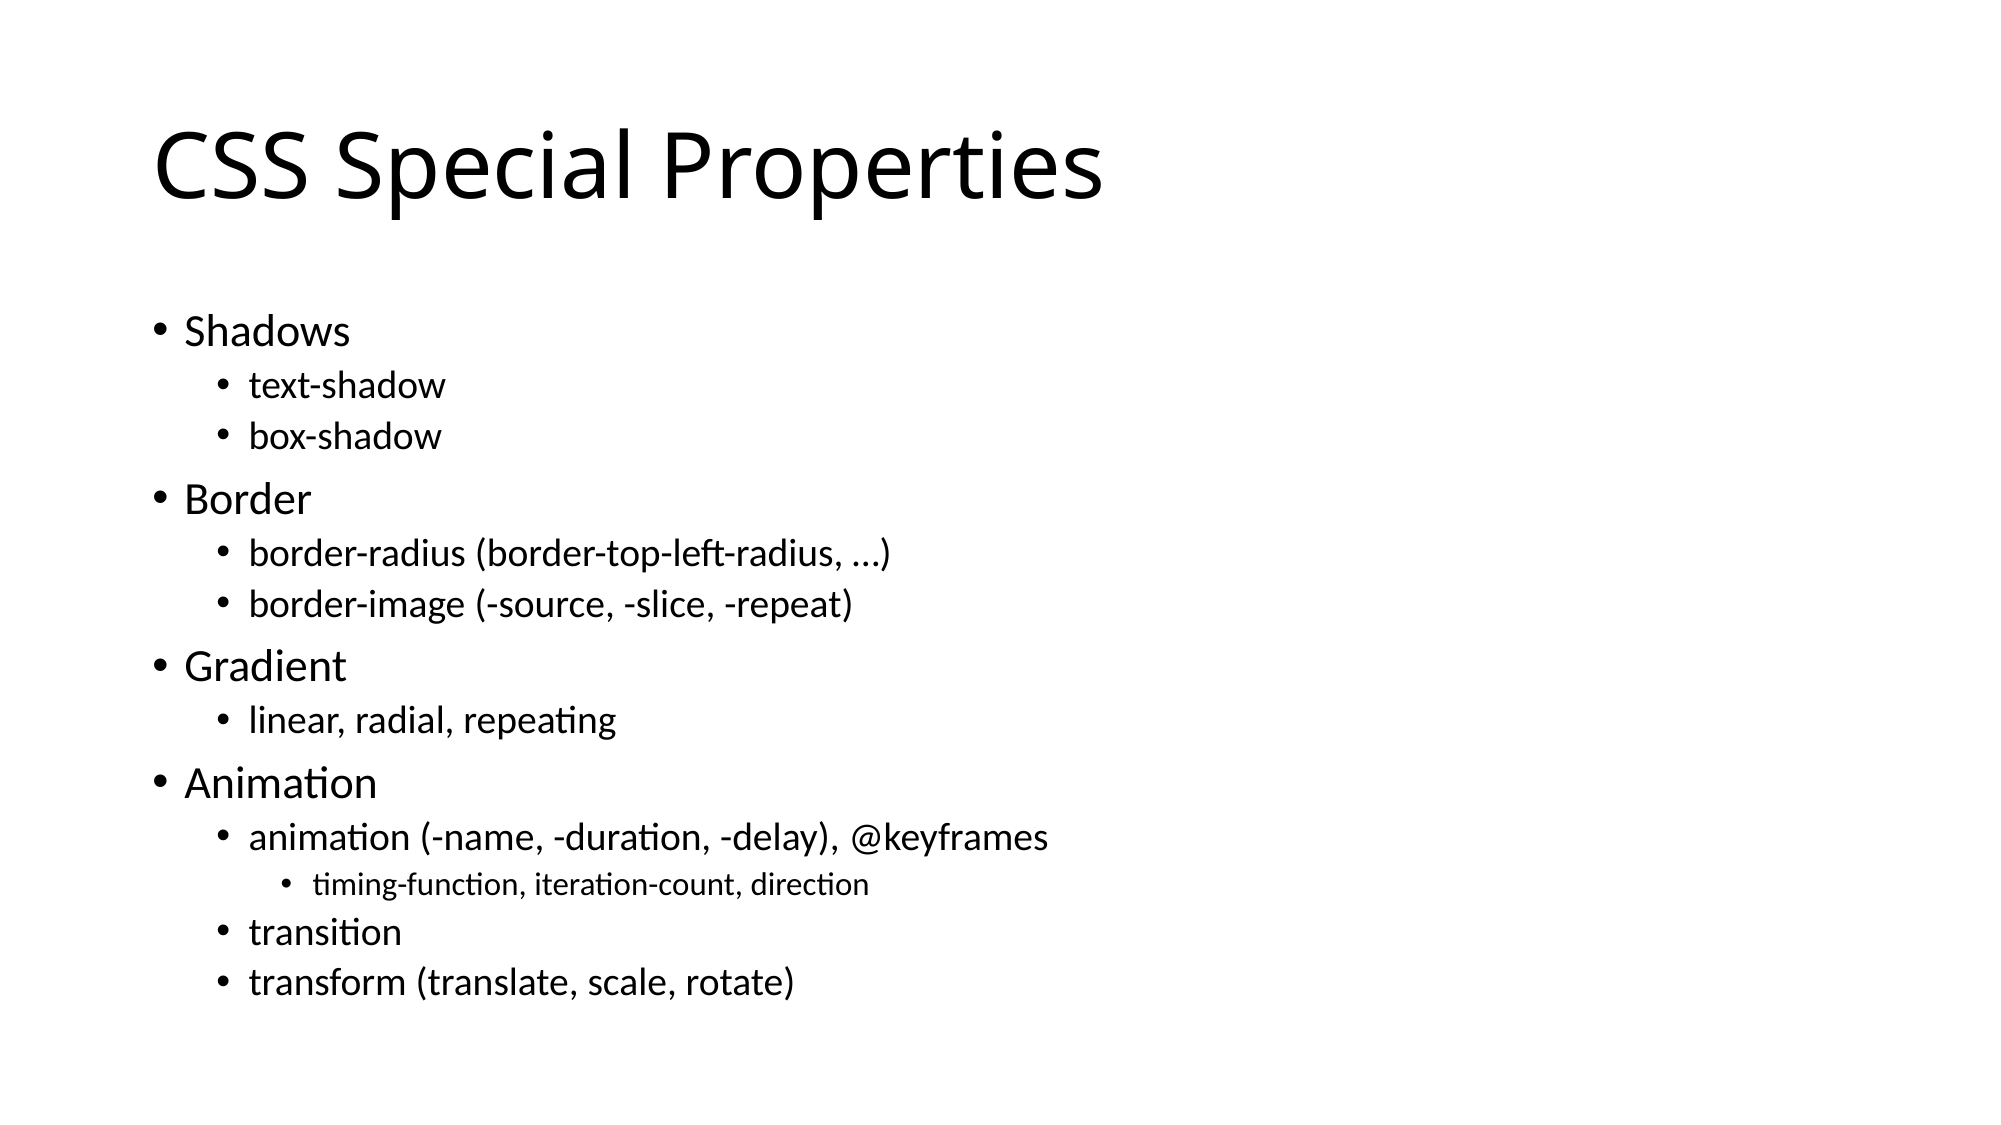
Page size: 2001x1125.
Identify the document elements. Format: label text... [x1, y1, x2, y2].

title CSS Special Properties [137, 59, 1863, 278]
list Shadows text-shadow box-shadow Border border-radius (border-top-left-radius, …) border-image (-source, -slice, -repeat) Gradient linear, radial, repeating Animation animation (-name, -duration, -delay), @keyframes timing-function, iteration-count, direction transition transform (translate, scale, rotate) [137, 299, 1863, 1014]
